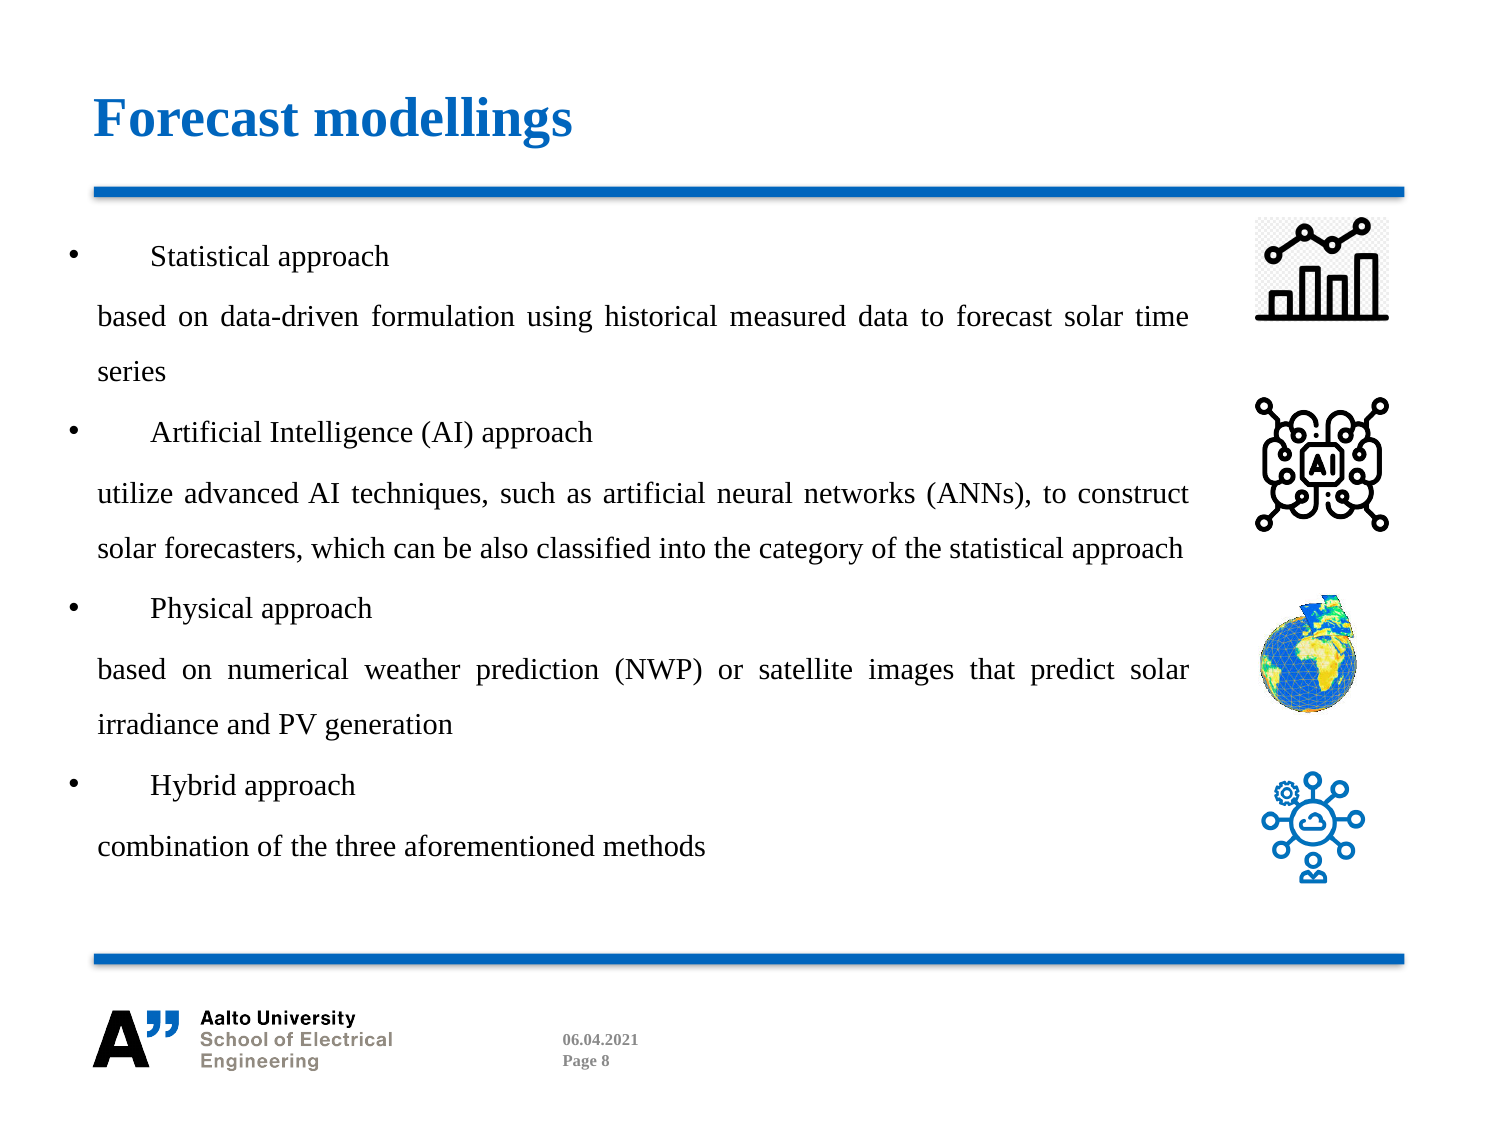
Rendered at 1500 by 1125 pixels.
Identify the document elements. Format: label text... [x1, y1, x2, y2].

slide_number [562, 1029, 816, 1050]
title Forecast modellings [93, 80, 1369, 228]
slide_number Page 8 [562, 1050, 816, 1071]
picture [1194, 593, 1412, 715]
text_box Statistical approach based on data-driven formulation using historical measured data to forecast solar time series Artificial Intelligence (AI) approach utilize advanced AI techniques, such as artificial neural networks (ANNs), to construct solar forecasters, which can be also classified into the category of the statistical approach Physical approach based on numerical weather prediction (NWP) or satellite images that predict solar irradiance and PV generation Hybrid approach combination of the three aforementioned methods [44, 217, 1192, 925]
picture [1254, 216, 1390, 322]
picture [35, 953, 449, 1125]
picture [1257, 763, 1370, 886]
picture [1254, 397, 1390, 532]
